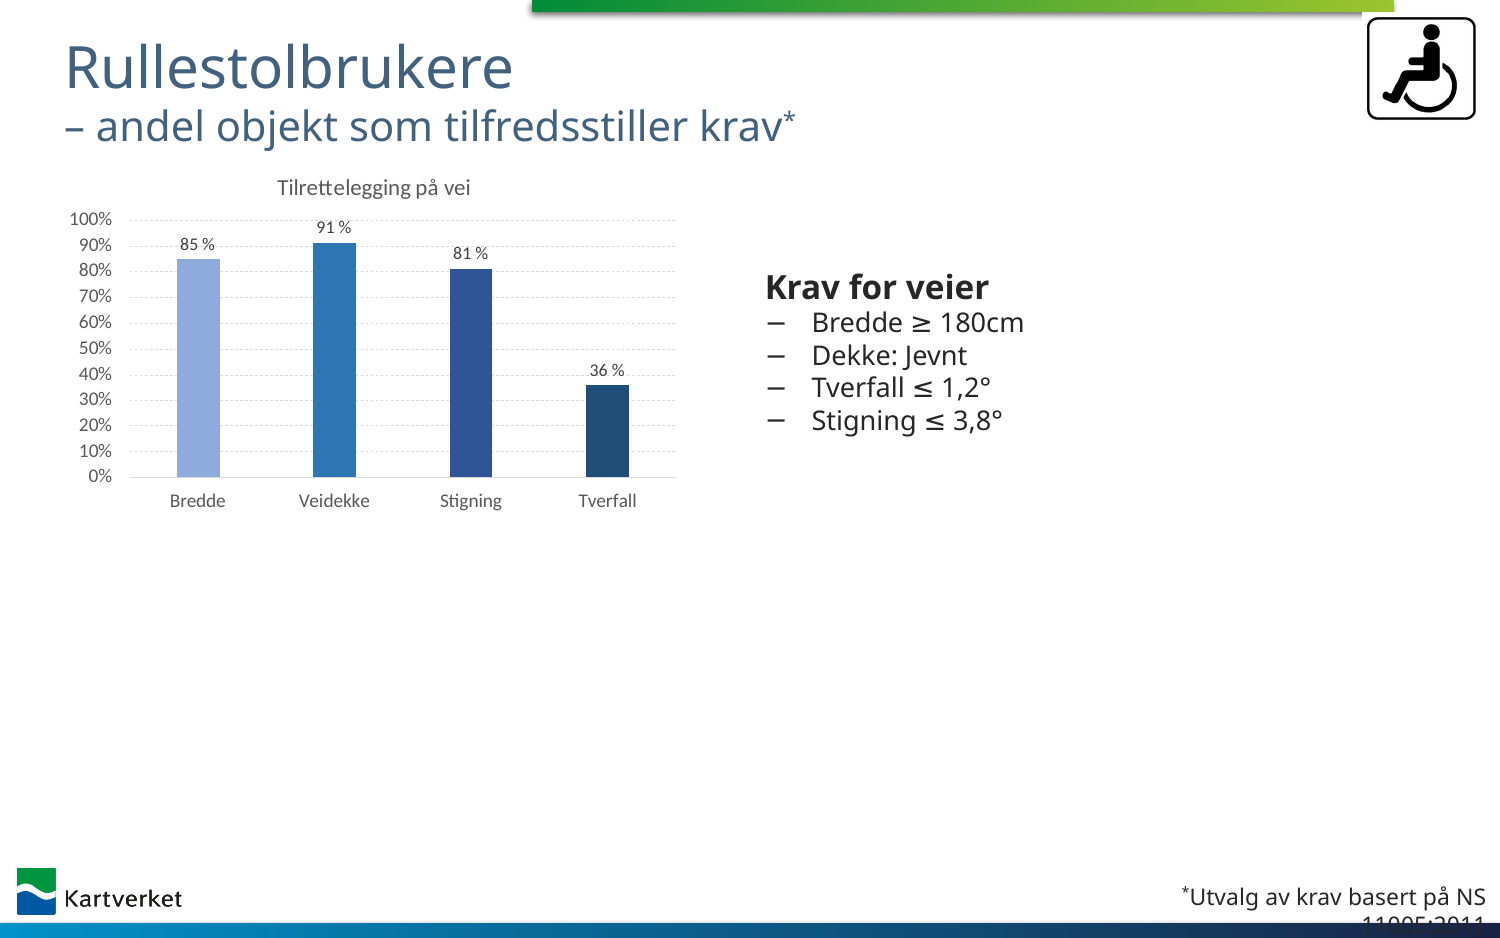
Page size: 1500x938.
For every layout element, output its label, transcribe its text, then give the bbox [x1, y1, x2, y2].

text_box *Utvalg av krav basert på NS 11005:2011 [1068, 873, 1500, 938]
text_box Rullestolbrukere – andel objekt som tilfredsstiller krav* [49, 25, 1431, 158]
text_box Krav for veier Bredde ≥ 180cm Dekke: Jevnt Tverfall ≤ 1,2° Stigning ≤ 3,8° [750, 258, 1234, 444]
picture [1362, 12, 1481, 126]
picture [62, 166, 687, 519]
